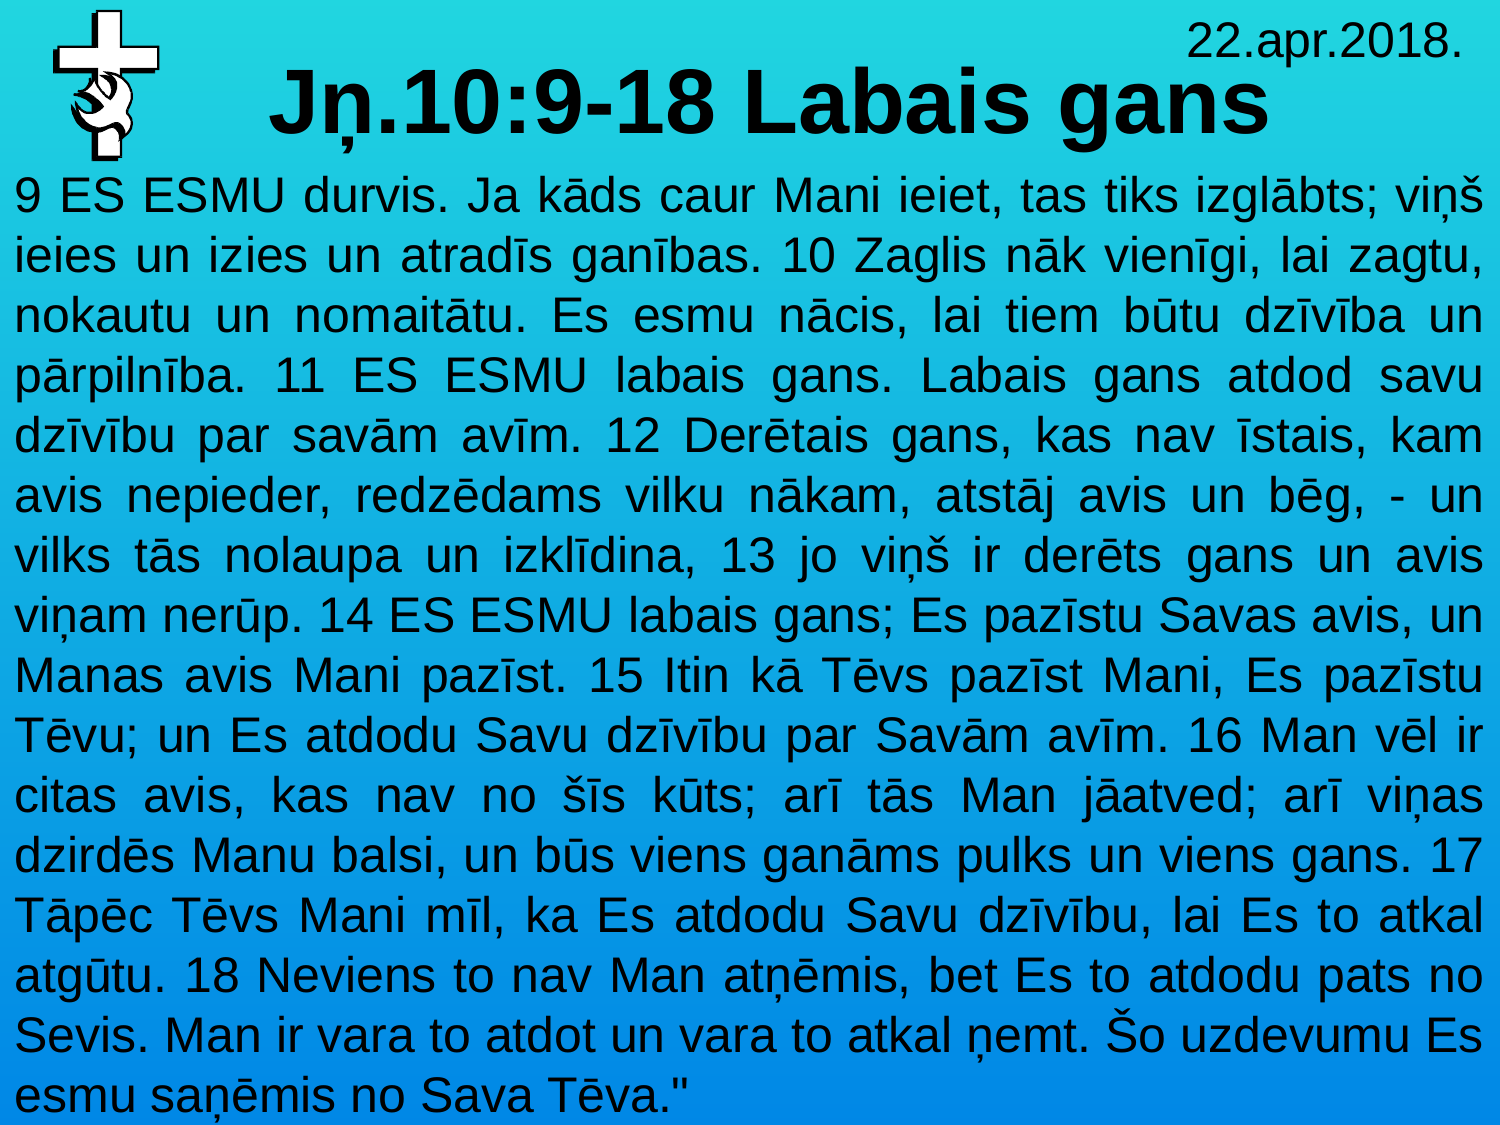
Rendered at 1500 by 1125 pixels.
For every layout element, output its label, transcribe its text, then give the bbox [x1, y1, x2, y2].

text_box 22.apr.2018. [1171, 0, 1500, 75]
text_box 9 ES ESMU durvis. Ja kāds caur Mani ieiet, tas tiks izglābts; viņš ieies un izies un atradīs ganības. 10 Zaglis nāk vienīgi, lai zagtu, nokautu un nomaitātu. Es esmu nācis, lai tiem būtu dzīvība un pārpilnība. 11 ES ESMU labais gans. Labais gans atdod savu dzīvību par savām avīm. 12 Derētais gans, kas nav īstais, kam avis nepieder, redzēdams vilku nākam, atstāj avis un bēg, - un vilks tās nolaupa un izklīdina, 13 jo viņš ir derēts gans un avis viņam nerūp. 14 ES ESMU labais gans; Es pazīstu Savas avis, un Manas avis Mani pazīst. 15 Itin kā Tēvs pazīst Mani, Es pazīstu Tēvu; un Es atdodu Savu dzīvību par Savām avīm. 16 Man vēl ir citas avis, kas nav no šīs kūts; arī tās Man jāatved; arī viņas dzirdēs Manu balsi, un būs viens ganāms pulks un viens gans. 17 Tāpēc Tēvs Mani mīl, ka Es atdodu Savu dzīvību, lai Es to atkal atgūtu. 18 Neviens to nav Man atņēmis, bet Es to atdodu pats no Sevis. Man ir vara to atdot un vara to atkal ņemt. Šo uzdevumu Es esmu saņēmis no Sava Tēva." [0, 155, 1500, 1125]
picture [52, 9, 160, 162]
title Jņ.10:9-18 Labais gans [156, 8, 1442, 155]
